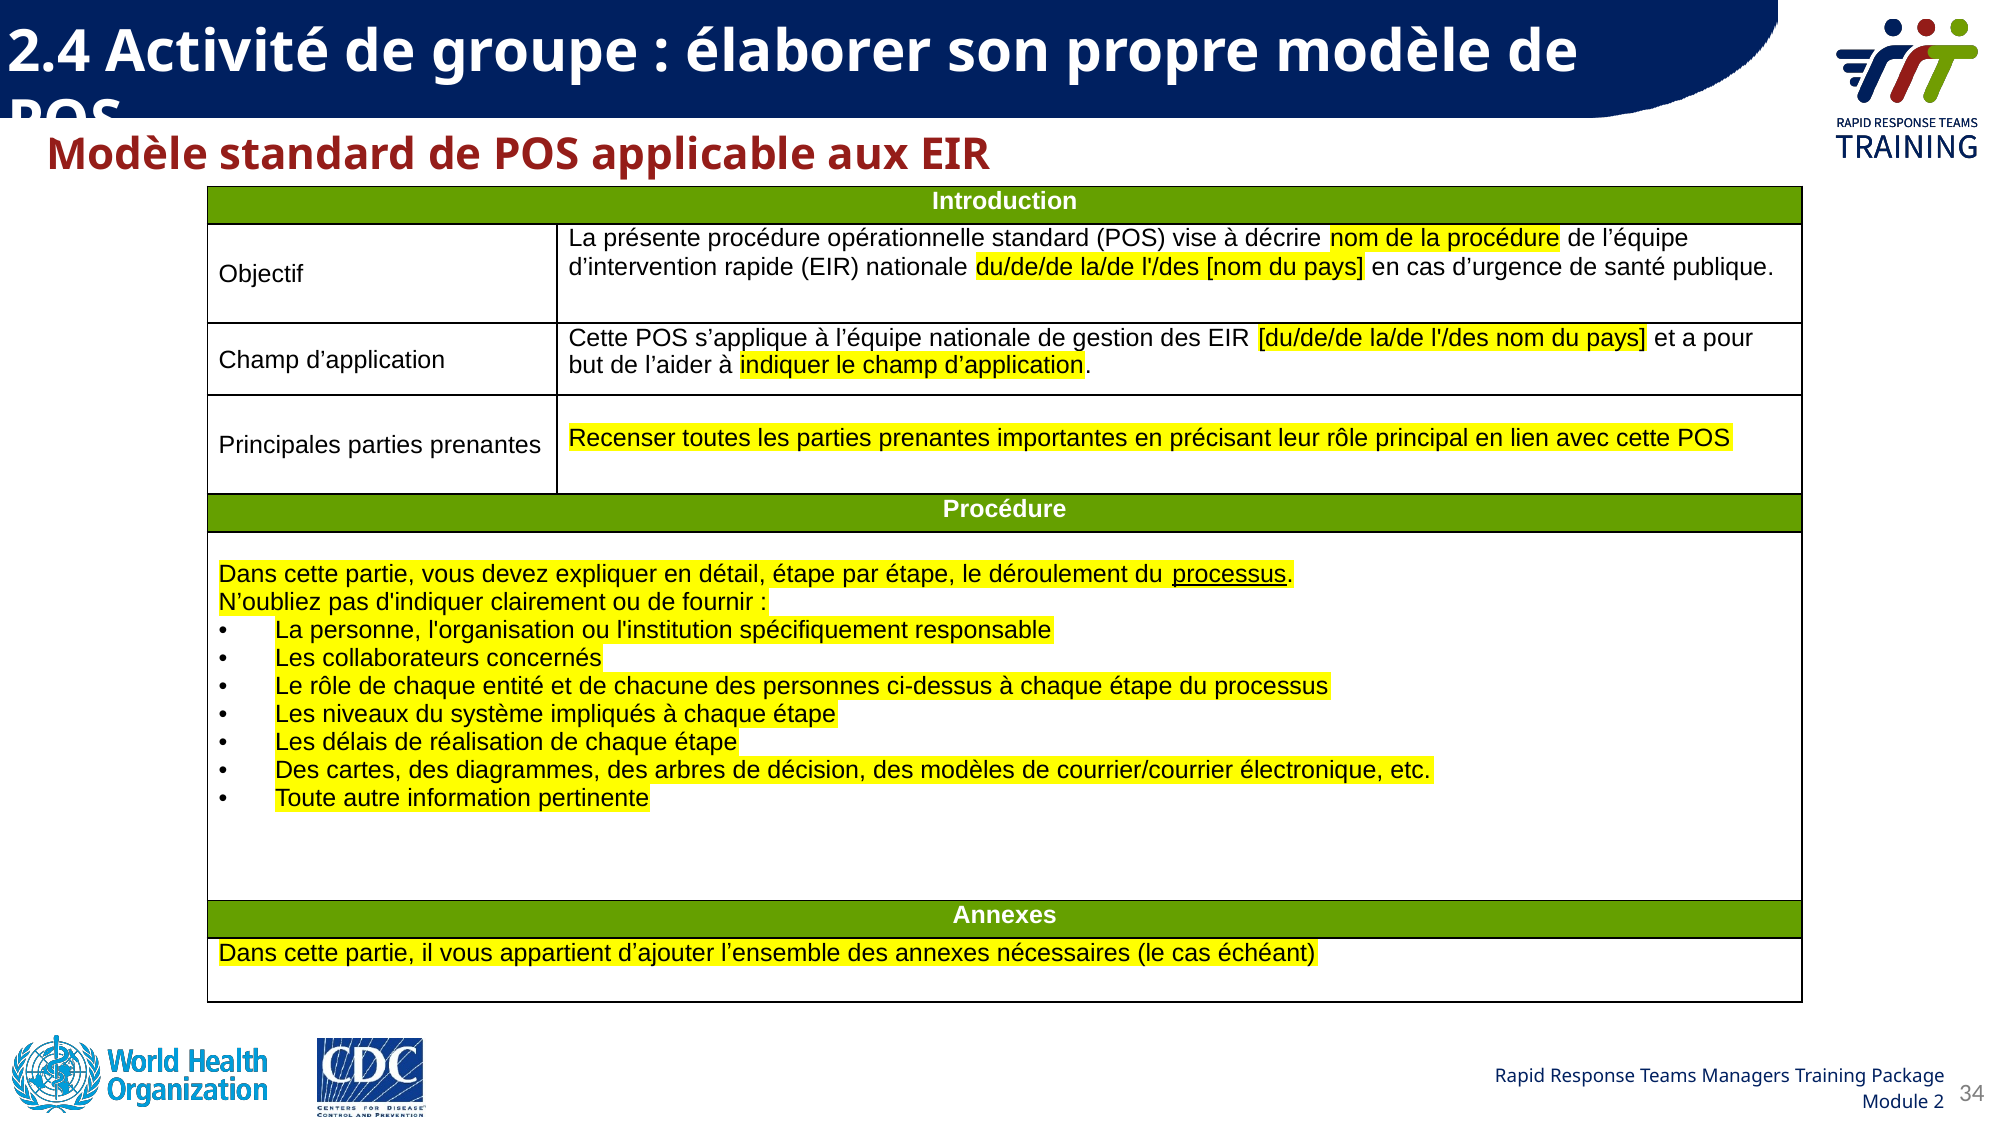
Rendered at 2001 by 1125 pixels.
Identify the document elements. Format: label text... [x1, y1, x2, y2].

picture [0, 0, 1778, 118]
picture [24, 1054, 36, 1087]
table_cell Cette POS s’applique à l’équipe nationale de gestion des EIR [du/de/de la/de l'/des nom du pays] et a pour but de l’aider à indiquer le champ d’application. [558, 324, 1801, 394]
picture [22, 1062, 26, 1077]
picture [59, 1035, 267, 1113]
picture [36, 1088, 78, 1105]
picture [1835, 19, 1978, 167]
picture [12, 1035, 54, 1068]
table_cell Recenser toutes les parties prenantes importantes en précisant leur rôle principal en lien avec cette POS [558, 396, 1801, 493]
picture [50, 1108, 62, 1113]
table_cell Dans cette partie, vous devez expliquer en détail, étape par étape, le déroulement du processus. N’oubliez pas d'indiquer clairement ou de fournir : La personne, l'organisation ou l'institution spécifiquement responsable Les collaborateurs concernés Le rôle de chaque entité et de chacune des personnes ci-dessus à chaque étape du processus Les niveaux du système impliqués à chaque étape Les délais de réalisation de chaque étape Des cartes, des diagrammes, des arbres de décision, des modèles de courrier/courrier électronique, etc. Toute autre information pertinente [208, 533, 1801, 900]
table_cell Annexes [208, 901, 1801, 937]
table_cell Procédure [208, 495, 1801, 531]
table_cell La présente procédure opérationnelle standard (POS) vise à décrire nom de la procédure de l’équipe d’intervention rapide (EIR) nationale du/de/de la/de l'/des [nom du pays] en cas d’urgence de santé publique. [558, 225, 1801, 322]
table_cell Dans cette partie, il vous appartient dʼajouter lʼensemble des annexes nécessaires (le cas échéant) [208, 939, 1801, 1001]
picture [46, 1056, 54, 1062]
picture [30, 1083, 37, 1091]
title Modèle standard de POS applicable aux EIR [38, 161, 1001, 188]
picture [71, 1053, 90, 1091]
text_box 2.4 Activité de groupe : élaborer son propre modèle de POS [0, 5, 1705, 161]
picture [34, 1054, 43, 1078]
slide_number 34 [1908, 1068, 2000, 1125]
table_header Introduction [208, 187, 1801, 223]
picture [317, 1038, 426, 1117]
picture [40, 1062, 47, 1070]
table_cell Objectif [208, 225, 556, 322]
table_cell Champ d’application [208, 324, 556, 394]
picture [12, 1083, 48, 1113]
table_cell Principales parties prenantes [208, 396, 556, 493]
